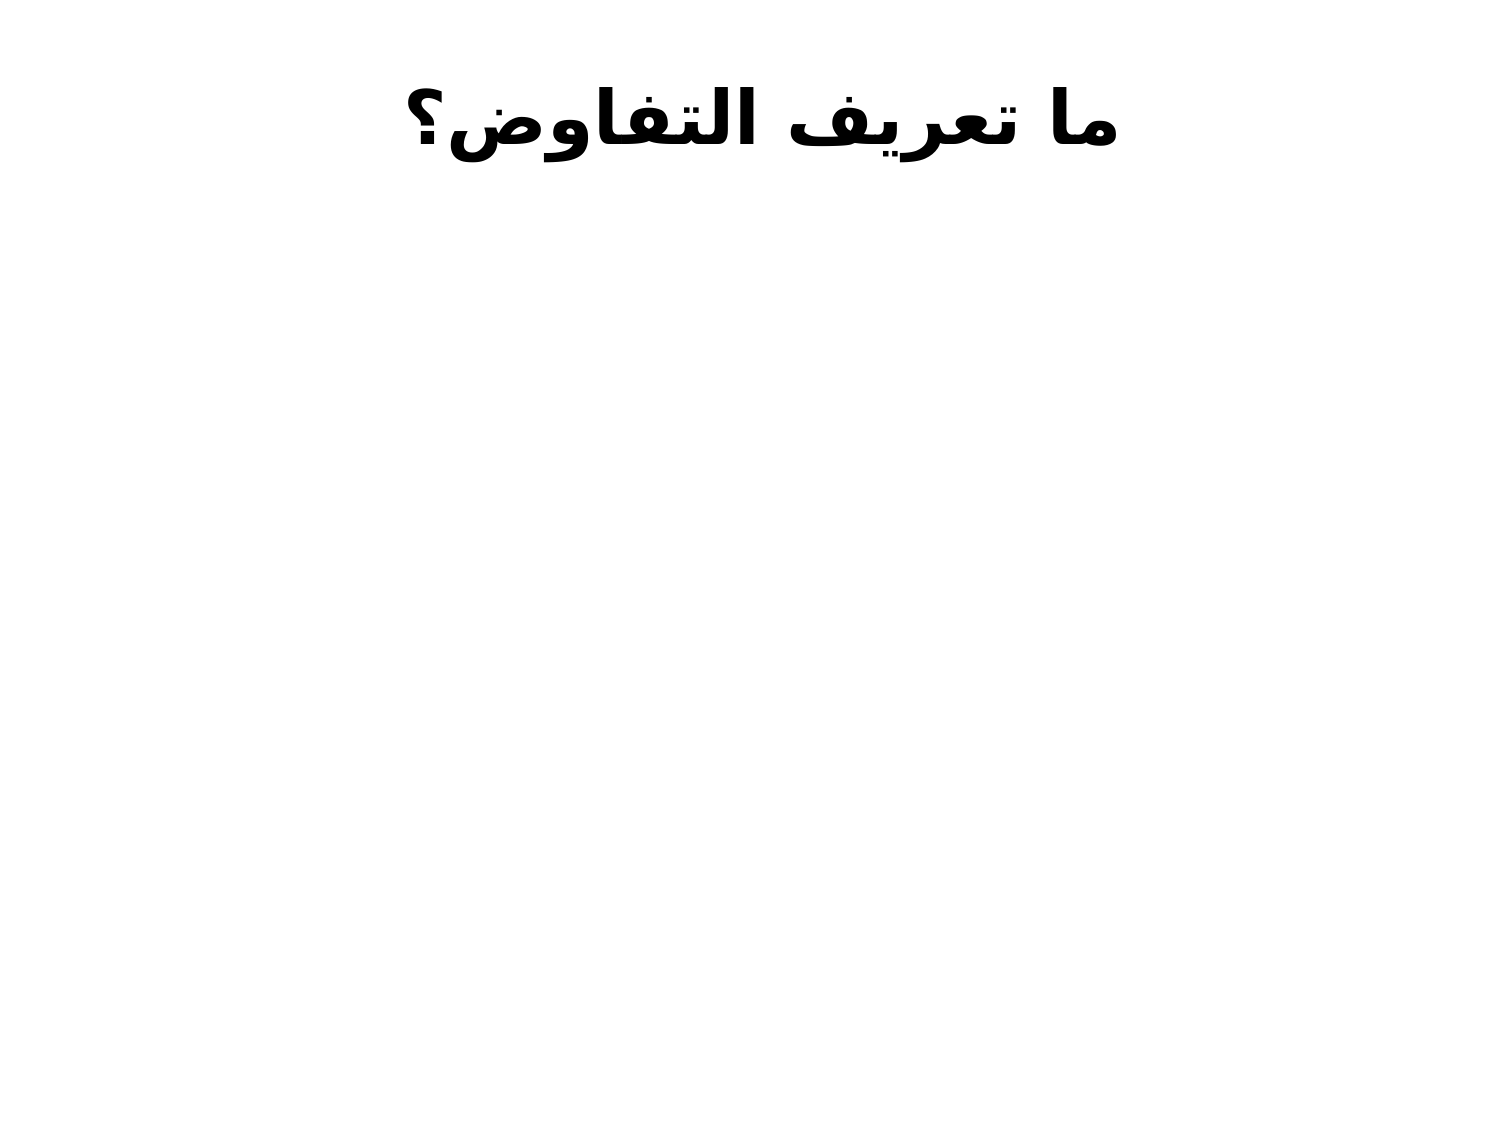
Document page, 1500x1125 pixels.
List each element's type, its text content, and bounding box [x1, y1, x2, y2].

text_box ما تعريف التفاوض؟ [84, 62, 1441, 250]
